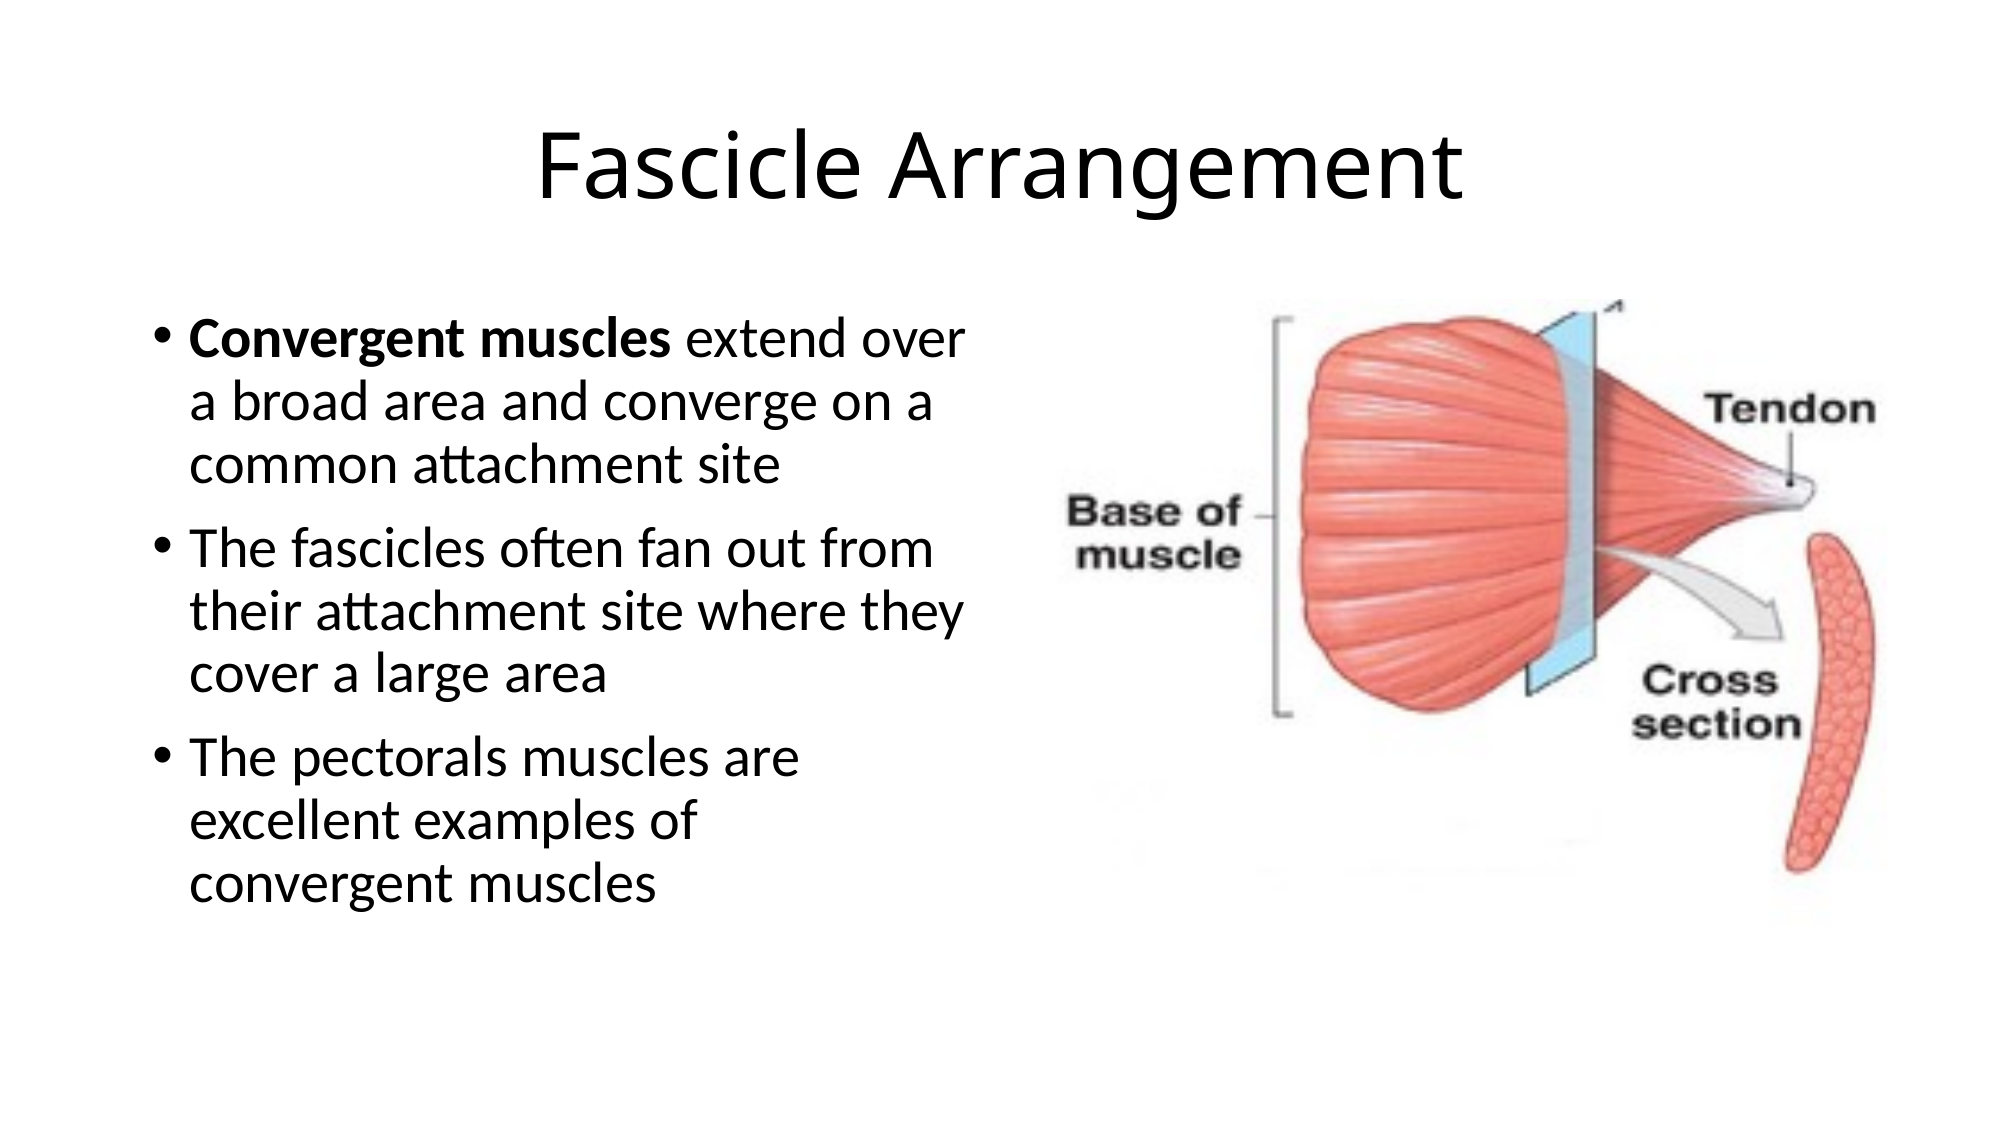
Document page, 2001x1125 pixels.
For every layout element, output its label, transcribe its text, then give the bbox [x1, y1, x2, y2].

picture [1031, 299, 1887, 926]
title Fascicle Arrangement [137, 59, 1863, 278]
list Convergent muscles extend over a broad area and converge on a common attachment site The fascicles often fan out from their attachment site where they cover a large area The pectorals muscles are excellent examples of convergent muscles [137, 299, 988, 1014]
